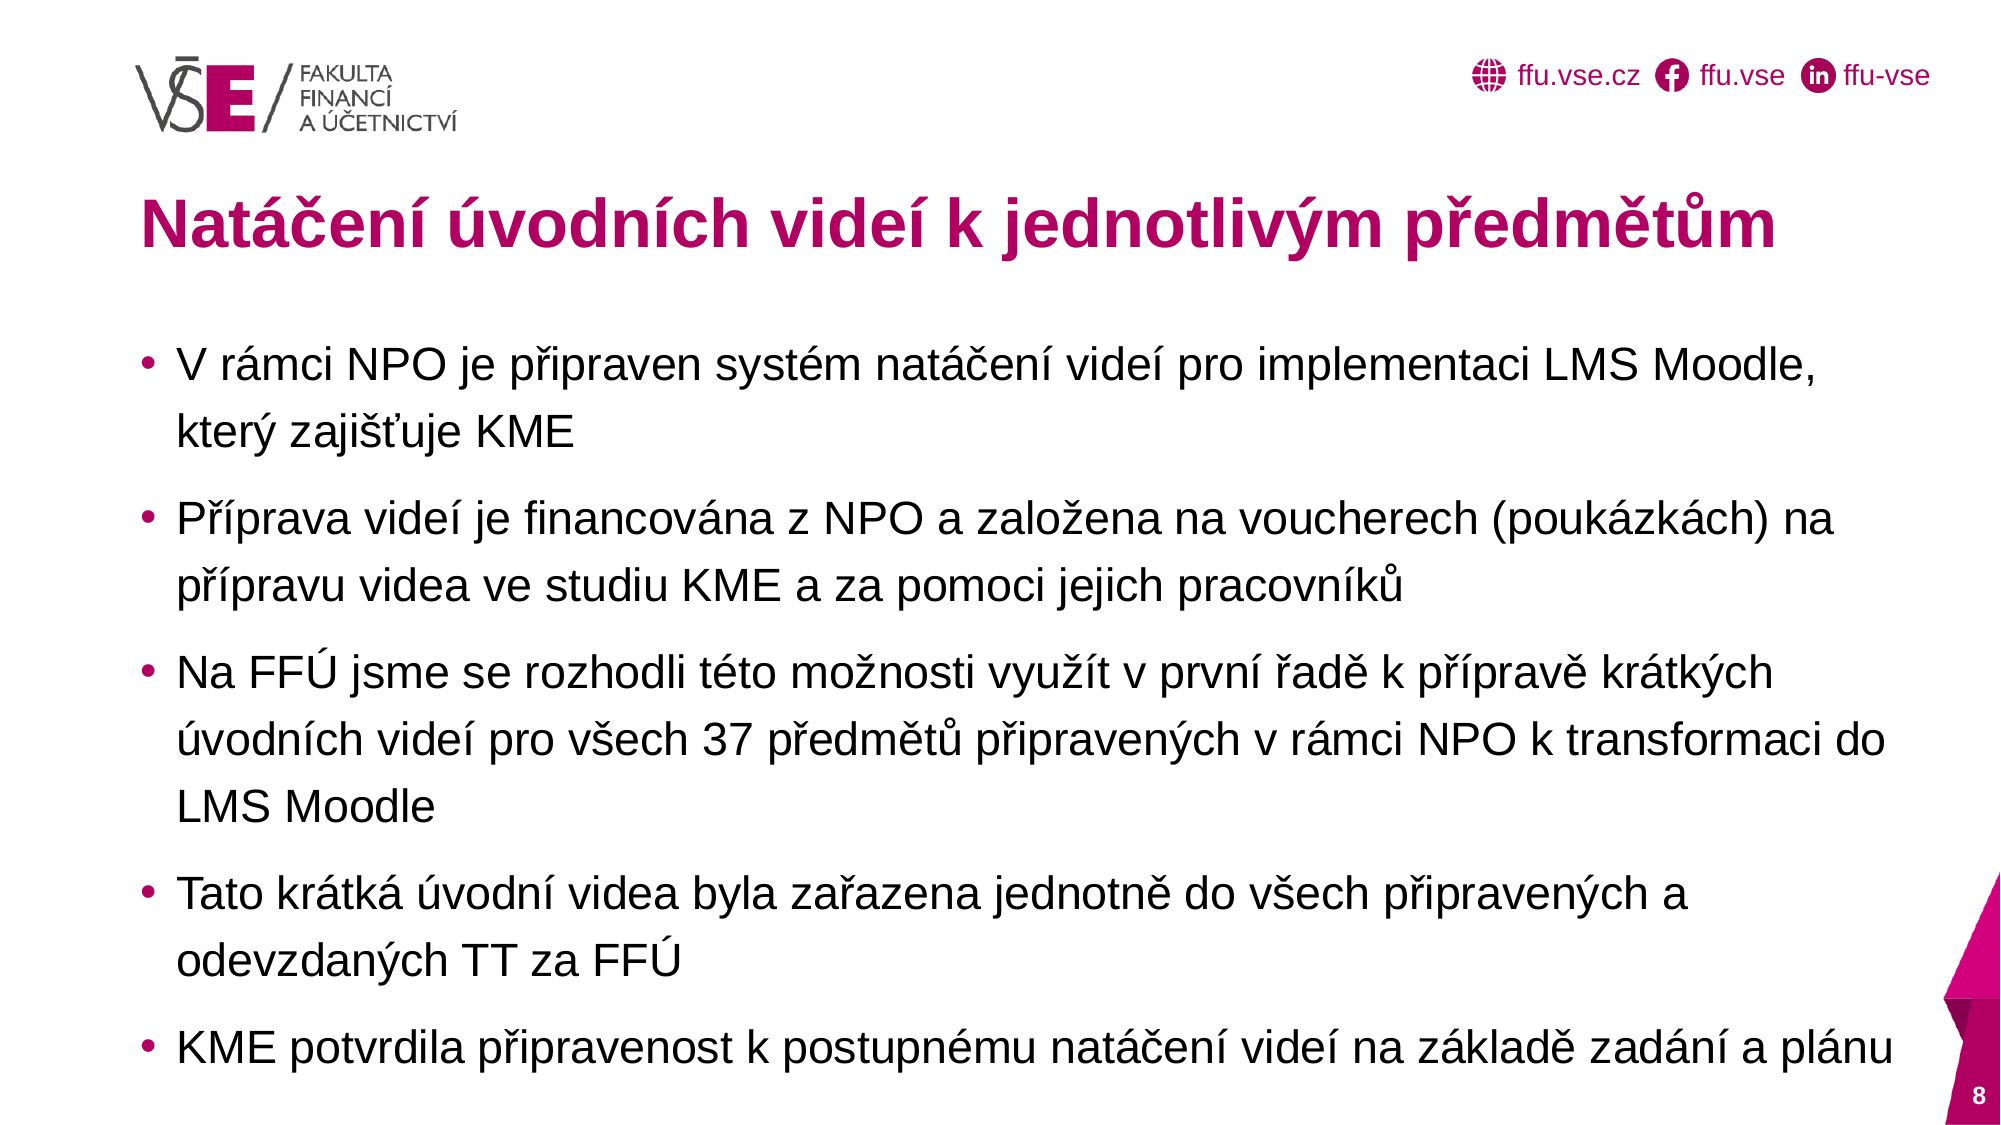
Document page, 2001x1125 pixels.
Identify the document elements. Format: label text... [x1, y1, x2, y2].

picture [0, 0, 2000, 1125]
list V rámci NPO je připraven systém natáčení videí pro implementaci LMS Moodle, který zajišťuje KME Příprava videí je financována z NPO a založena na voucherech (poukázkách) na přípravu videa ve studiu KME a za pomoci jejich pracovníků Na FFÚ jsme se rozhodli této možnosti využít v první řadě k přípravě krátkých úvodních videí pro všech 37 předmětů připravených v rámci NPO k transformaci do LMS Moodle Tato krátká úvodní videa byla zařazena jednotně do všech připravených a odevzdaných TT za FFÚ KME potvrdila připravenost k postupnému natáčení videí na základě zadání a plánu [125, 315, 1934, 1094]
title Natáčení úvodních videí k jednotlivým předmětům [125, 180, 1981, 294]
